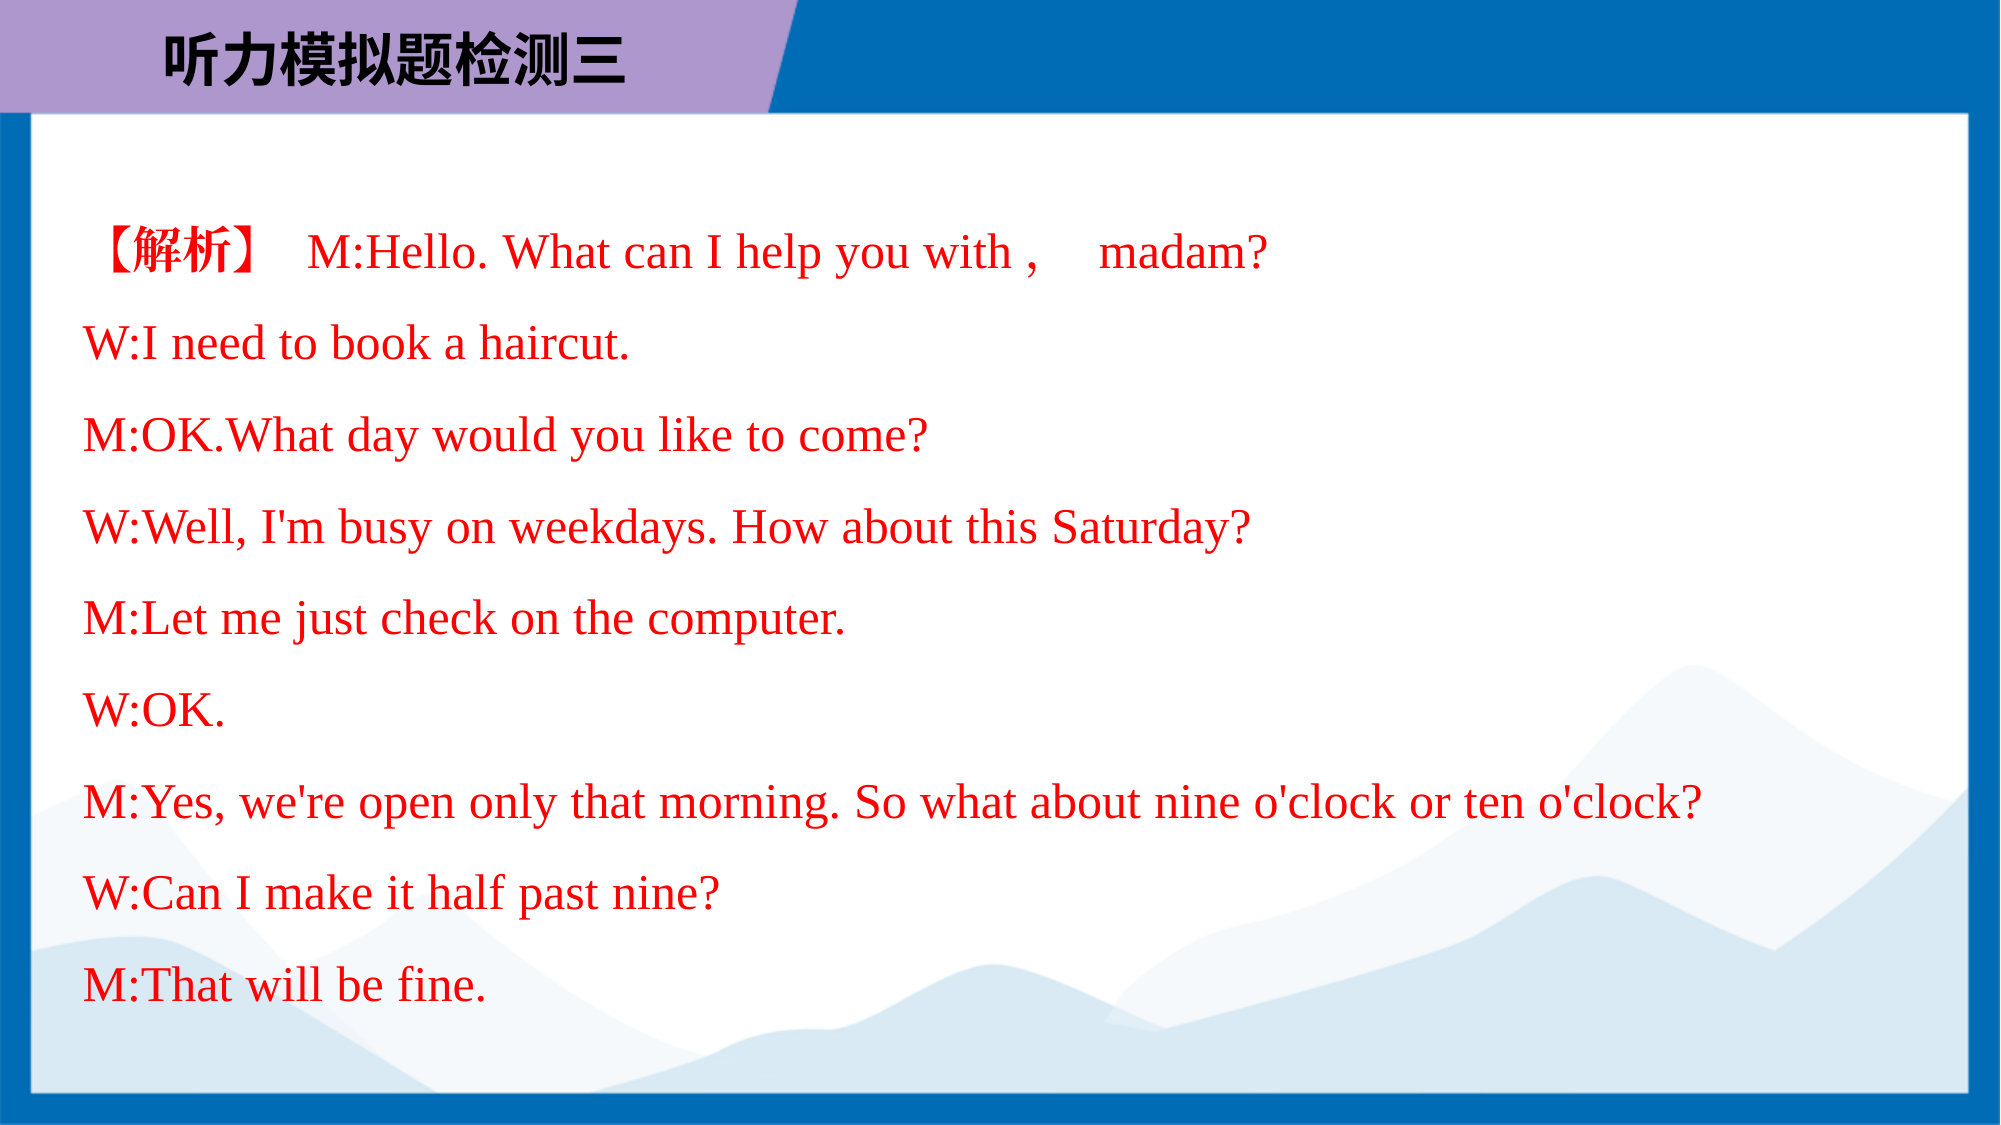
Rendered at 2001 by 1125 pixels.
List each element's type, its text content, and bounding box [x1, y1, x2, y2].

picture [0, 0, 2000, 1125]
text_box 【解析】 M:Hello. What can I help you with， madam? W:I need to book a haircut. M:OK.What day would you like to come? W:Well, I'm busy on weekdays. How about this Saturday? M:Let me just check on the computer. W:OK. M:Yes, we're open only that morning. So what about nine o'clock or ten o'clock? W:Can I make it half past nine? M:That will be fine. [82, 186, 1917, 1012]
